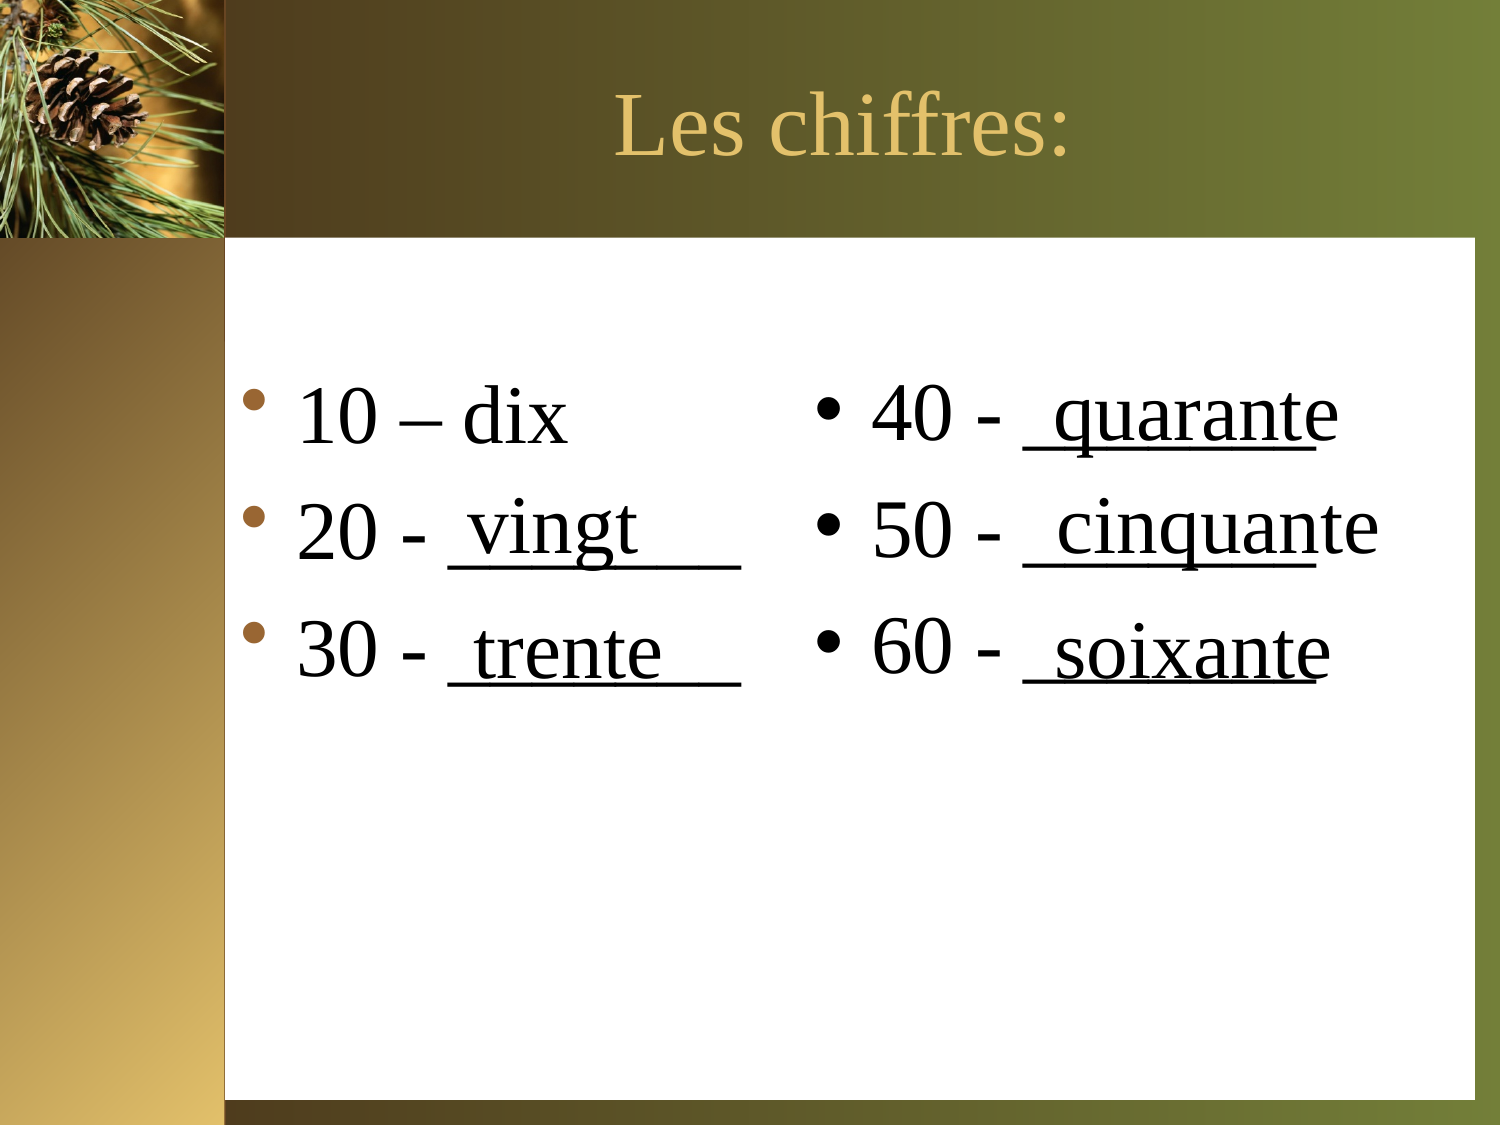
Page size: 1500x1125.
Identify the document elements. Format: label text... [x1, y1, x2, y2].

title Les chiffres: [249, 24, 1438, 213]
text_box trente [274, 587, 863, 713]
text_box quarante [903, 350, 1491, 475]
text_box 40 - _______ 50 - _______ 60 - _______ [799, 349, 1388, 1025]
picture [0, 0, 224, 238]
text_box cinquante [924, 462, 1500, 588]
text_box soixante [899, 587, 1488, 713]
list 10 – dix 20 - _______ 30 - _______ [224, 352, 813, 1028]
text_box vingt [259, 462, 847, 588]
